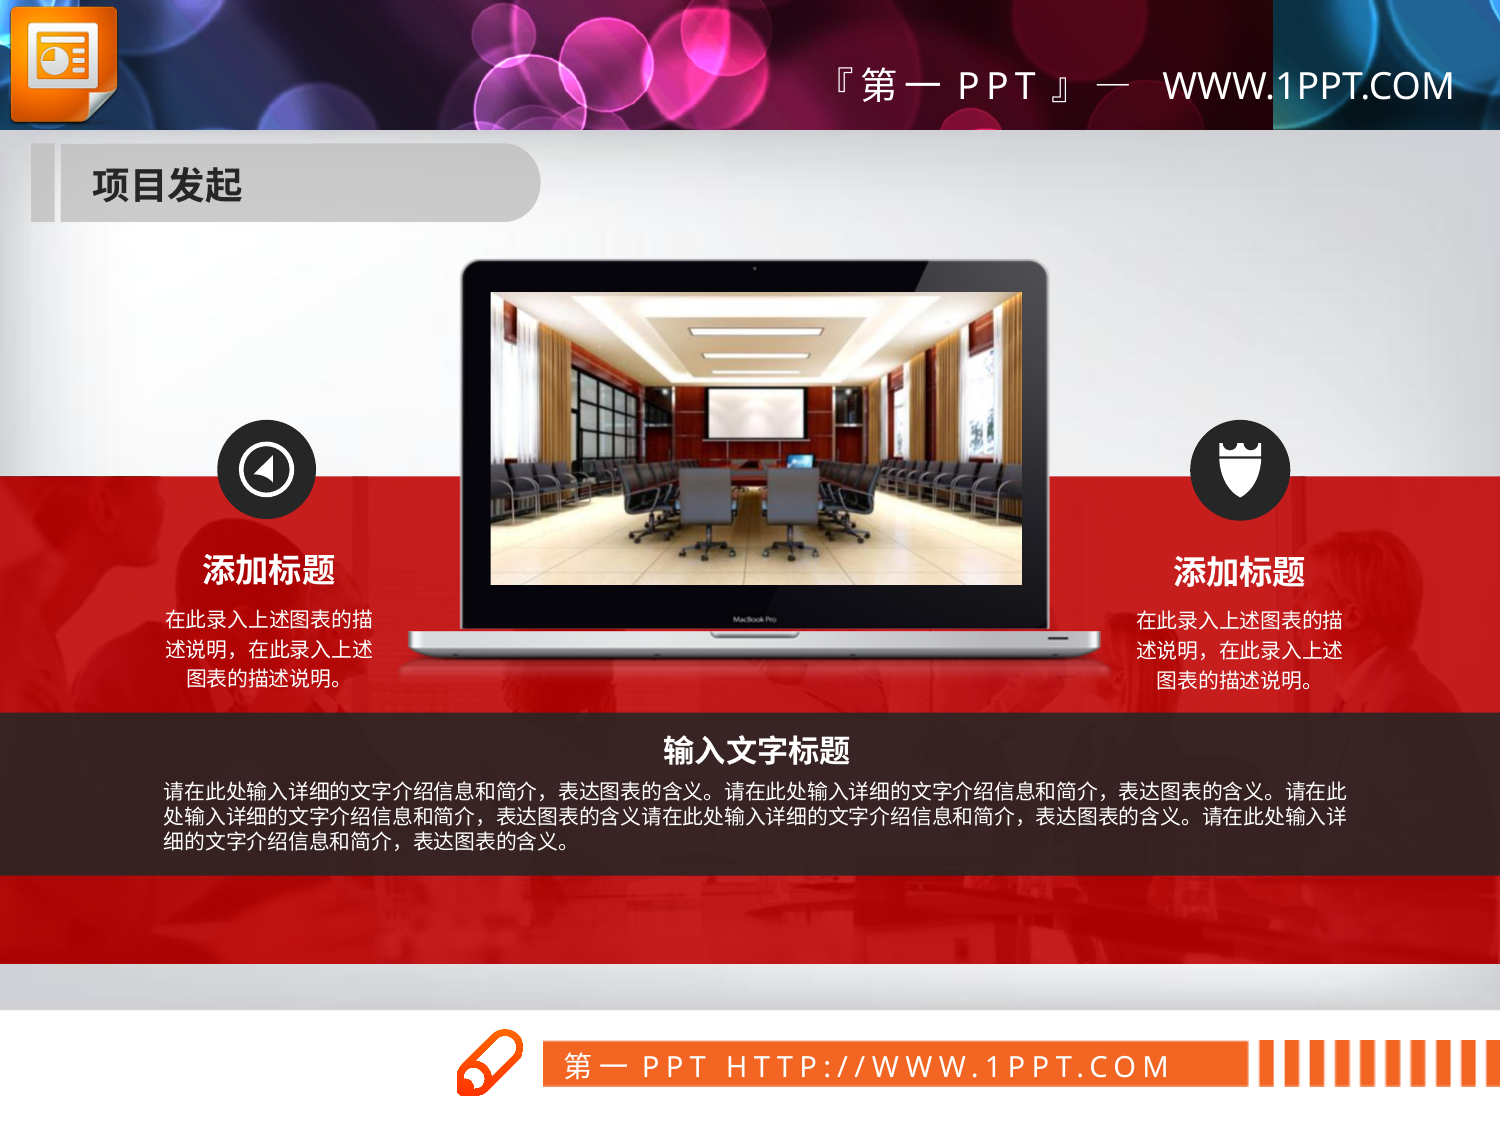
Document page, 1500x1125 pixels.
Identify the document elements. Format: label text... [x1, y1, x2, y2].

text_box 项目发起 [81, 156, 549, 213]
text_box [0, 476, 1500, 712]
picture [543, 1040, 1500, 1087]
picture [0, 964, 1500, 1012]
text_box 在此录入上述图表的描述说明，在此录入上述图表的描述说明。 [1118, 597, 1361, 699]
text_box 添加标题 [1144, 545, 1336, 597]
text_box 输入文字标题 [651, 725, 864, 761]
text_box [0, 876, 1500, 964]
text_box [60, 143, 531, 222]
text_box [31, 143, 55, 222]
text_box 在此录入上述图表的描述说明，在此录入上述图表的描述说明。 [147, 595, 391, 697]
picture [0, 0, 1500, 476]
text_box [217, 419, 317, 520]
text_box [1219, 442, 1262, 498]
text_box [377, 233, 1131, 688]
text_box 添加标题 [173, 543, 365, 595]
text_box [1190, 419, 1291, 521]
text_box 请在此处输入详细的文字介绍信息和简介，表达图表的含义。请在此处输入详细的文字介绍信息和简介，表达图表的含义。请在此处输入详细的文字介绍信息和简介，表达图表的含义请在此处输入详细的文字介绍信息和简介，表达图表的含义。请在此处输入详细的文字介绍信息和简介，表达图表的含义。 [152, 772, 1378, 871]
text_box [0, 712, 1500, 876]
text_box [238, 441, 295, 498]
